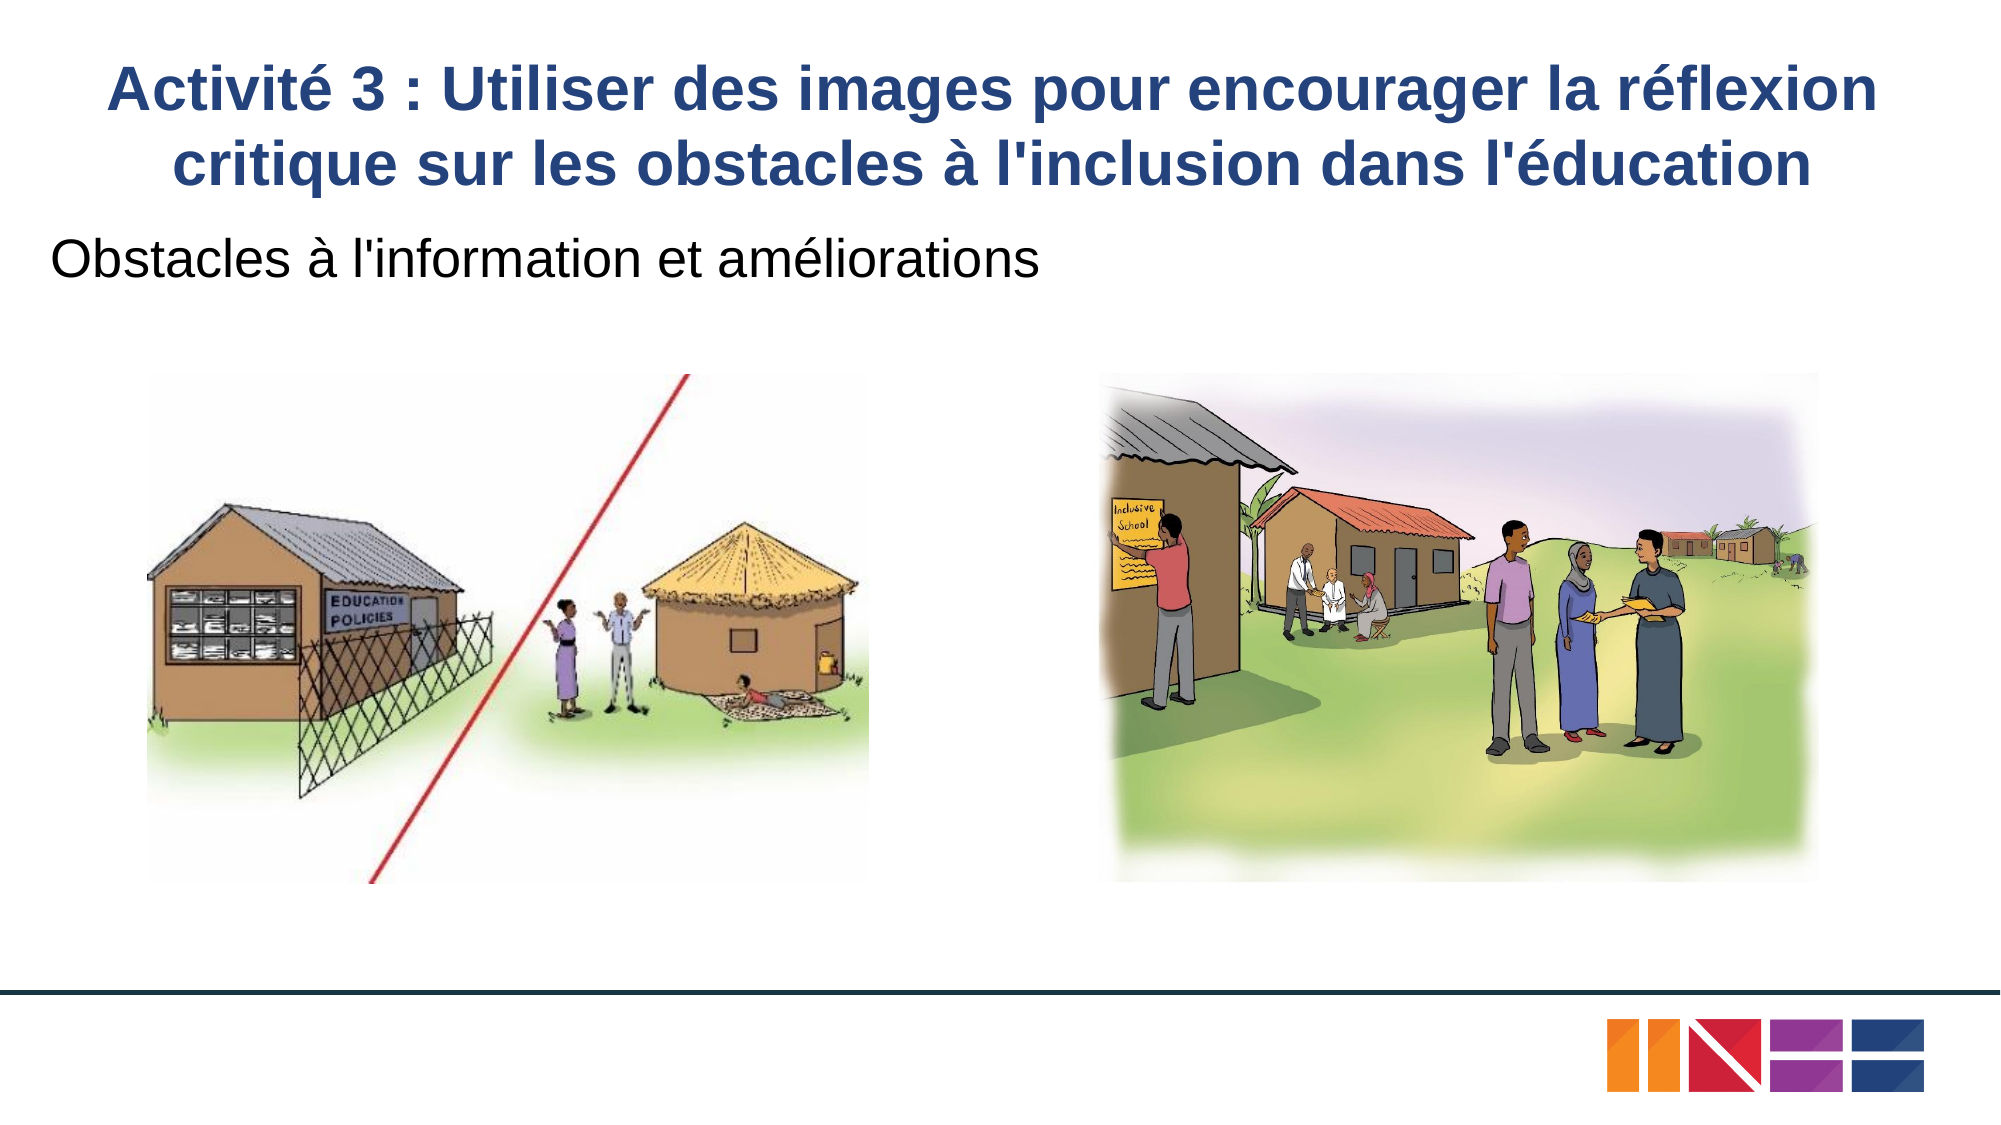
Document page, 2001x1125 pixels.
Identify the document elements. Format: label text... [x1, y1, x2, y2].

picture [1093, 369, 1819, 889]
list Obstacles à l'information et améliorations [31, 203, 1971, 954]
title Activité 3 : Utiliser des images pour encourager la réflexion critique sur les obstacles à l'inclusion dans l'éducation [31, 28, 1957, 145]
picture [1607, 1019, 1924, 1092]
picture [146, 374, 870, 885]
